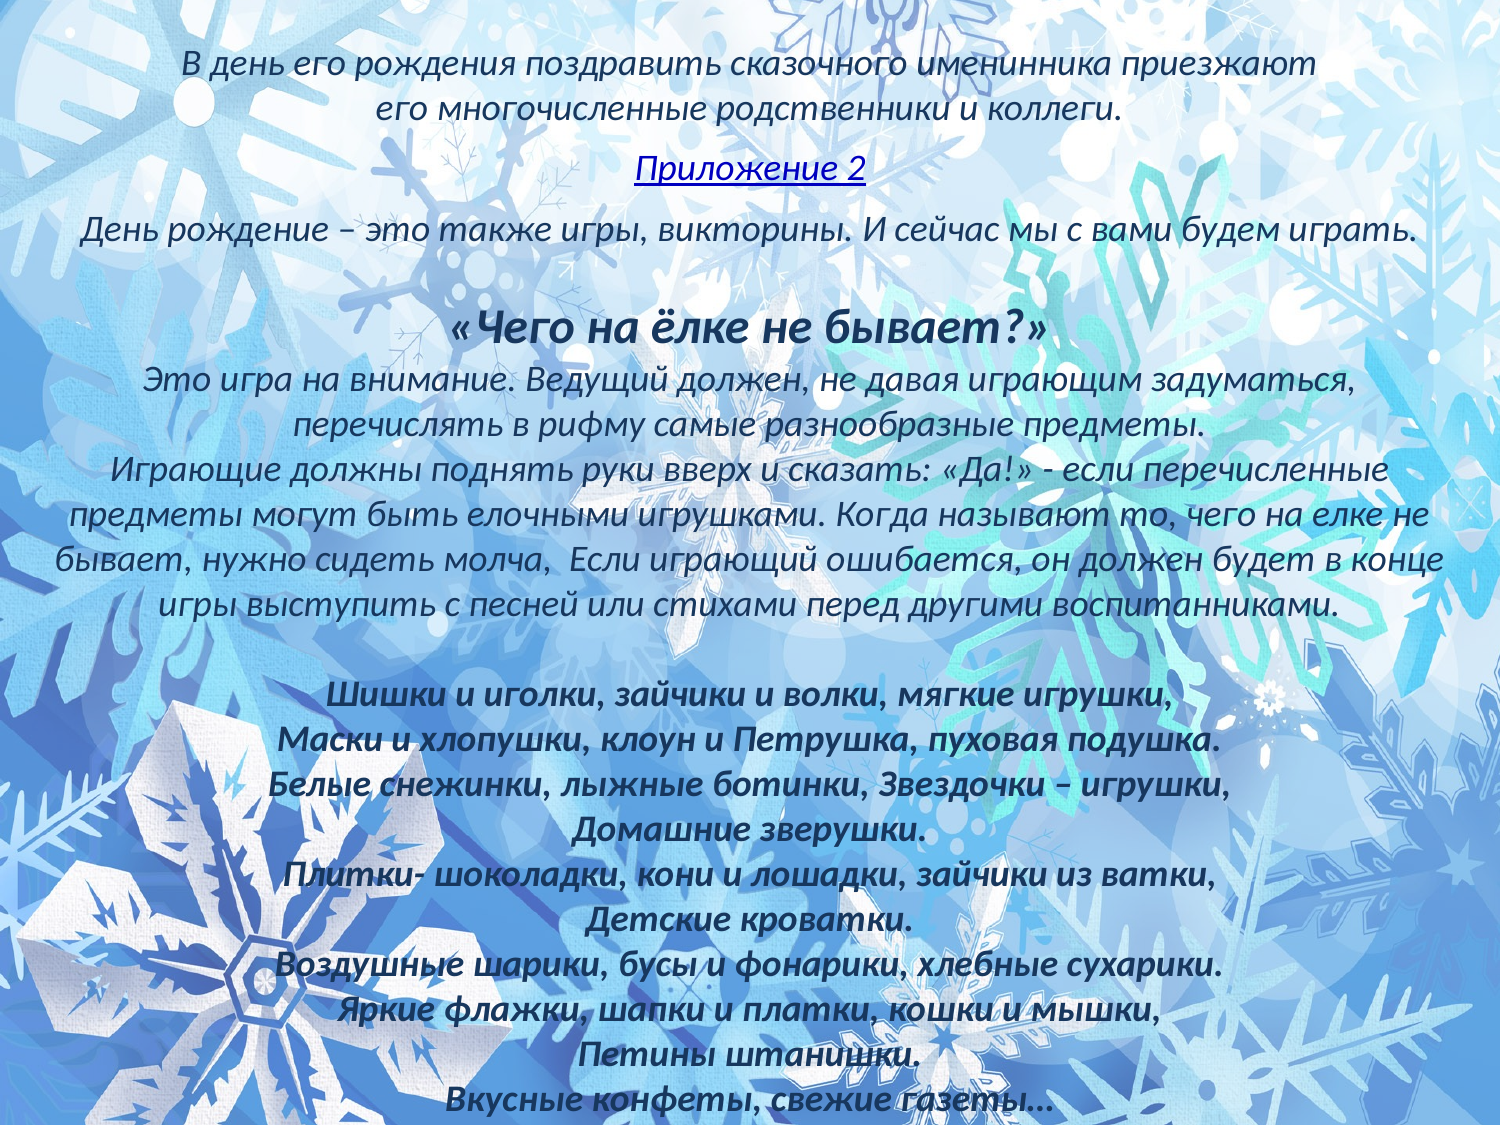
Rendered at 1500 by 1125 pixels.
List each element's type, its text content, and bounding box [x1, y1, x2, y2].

text_box Приложение 2 [507, 135, 993, 196]
text_box День рождение – это также игры, викторины. И сейчас мы с вами будем играть. «Чего на ёлке не бывает?» Это игра на внимание. Ведущий должен, не давая играющим задуматься, перечислять в рифму самые разнообразные предметы. Играющие должны поднять руки вверх и сказать: «Да!» - если перечисленные предметы могут быть елочными игрушками. Когда называют то, чего на елке не бывает, нужно сидеть молча, Если играющий ошибается, он должен будет в конце игры выступить с песней или стихами перед другими воспитанниками. Шишки и иголки, зайчики и волки, мягкие игрушки, Маски и хлопушки, клоун и Петрушка, пуховая подушка. Белые снежинки, лыжные ботинки, Звездочки – игрушки, Домашние зверушки. Плитки- шоколадки, кони и лошадки, зайчики из ватки, Детские кроватки. Воздушные шарики, бусы и фонарики, хлебные сухарики. Яркие флажки, шапки и платки, кошки и мышки, Петины штанишки. Вкусные конфеты, свежие газеты… [20, 196, 1480, 1125]
text_box В день его рождения поздравить сказочного именинника приезжают его многочисленные родственники и коллеги. [135, 30, 1365, 181]
